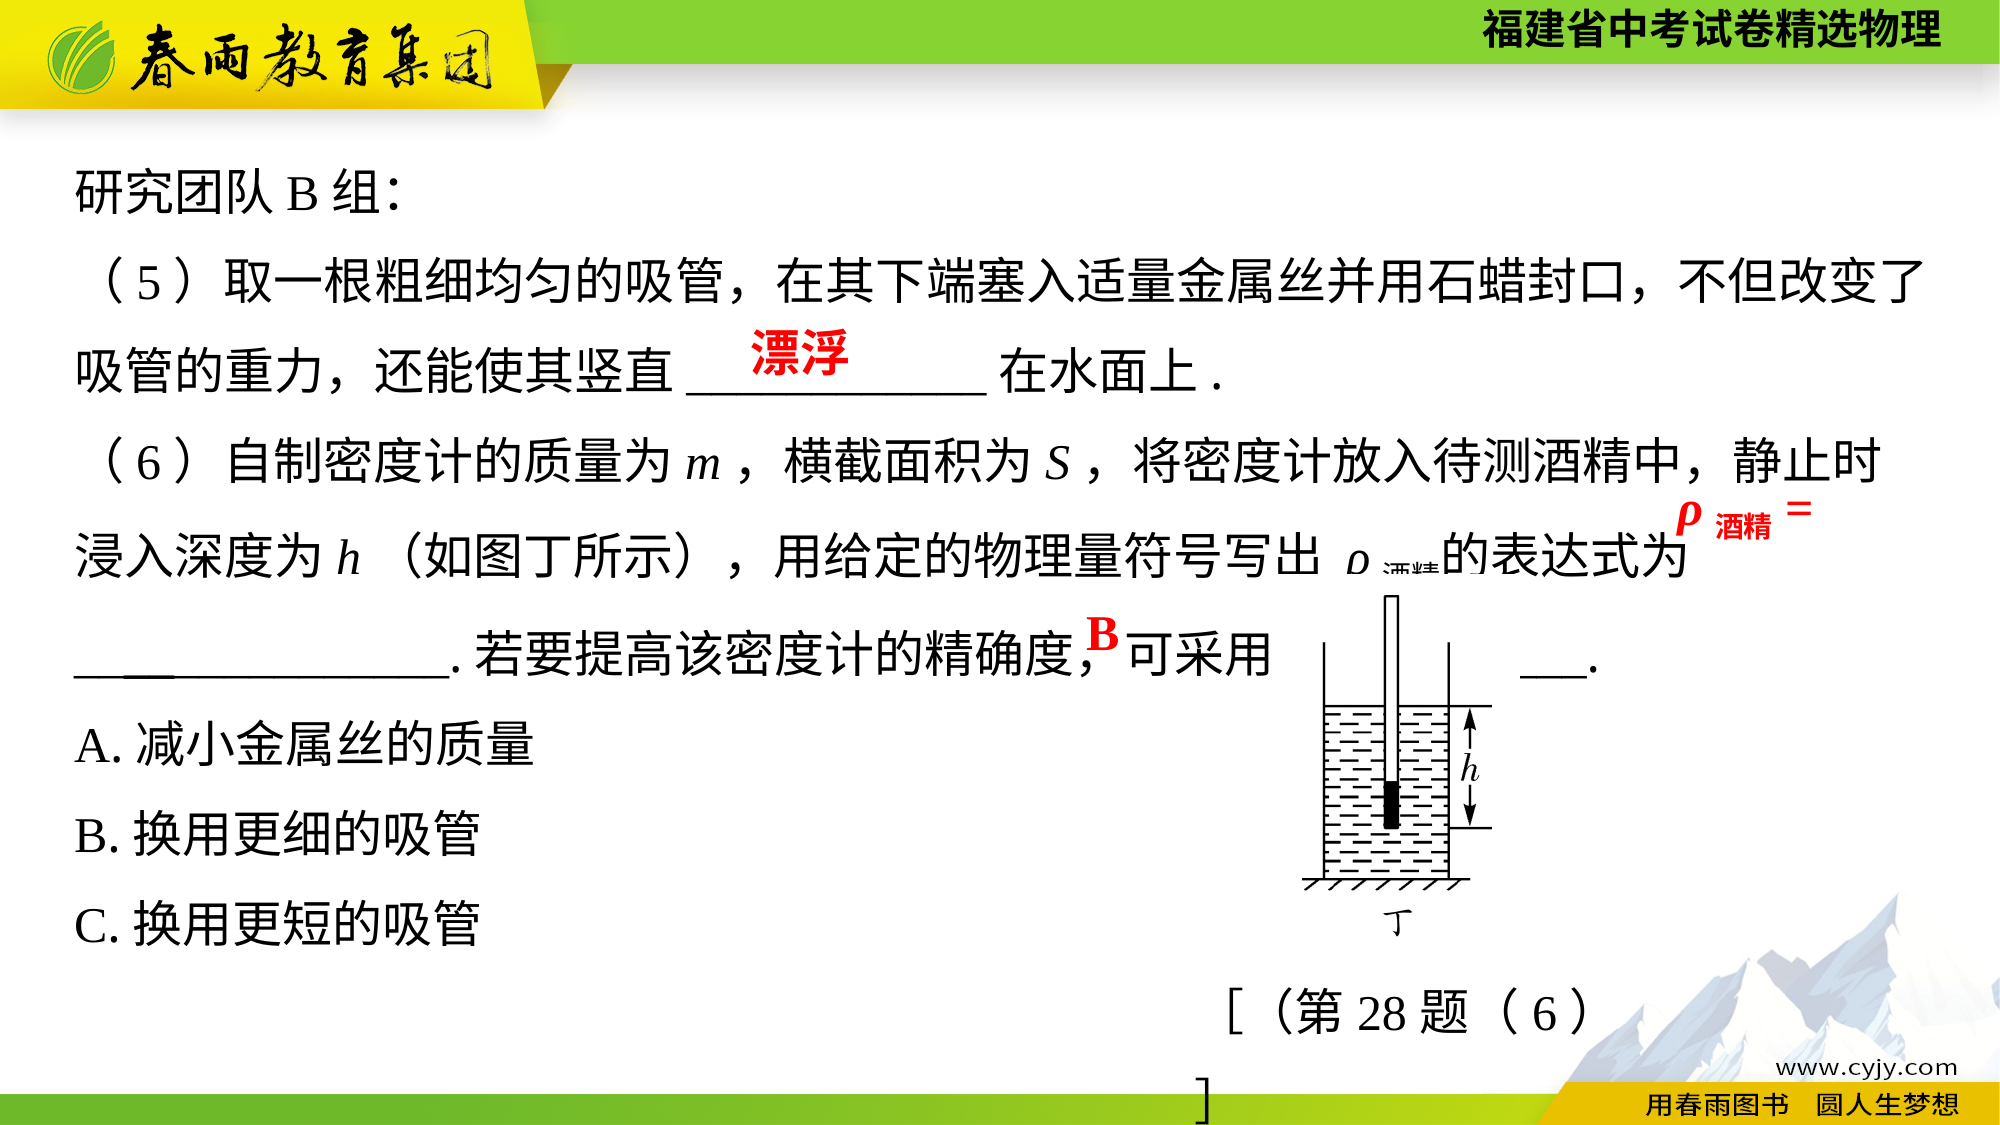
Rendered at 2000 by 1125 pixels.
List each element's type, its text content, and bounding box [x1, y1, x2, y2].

list 研究团队B组： （5）取一根粗细均匀的吸管，在其下端塞入适量金属丝并用石蜡封口，不但改变了吸管的重力，还能使其竖直____________在水面上. （6）自制密度计的质量为m，横截面积为S，将密度计放入待测酒精中，静止时浸入深度为h（如图丁所示），用给定的物理量符号写出 ρ酒精的表达式为_______________.若要提高该密度计的精确度，可采用的措施是____. A.减小金属丝的质量 B.换用更细的吸管 C.换用更短的吸管 [59, 122, 1944, 956]
text_box B [1071, 592, 1135, 668]
text_box ［（第28题（6）］ [1179, 942, 1634, 1048]
picture [0, 0, 2000, 1125]
text_box 漂浮 [735, 314, 916, 390]
